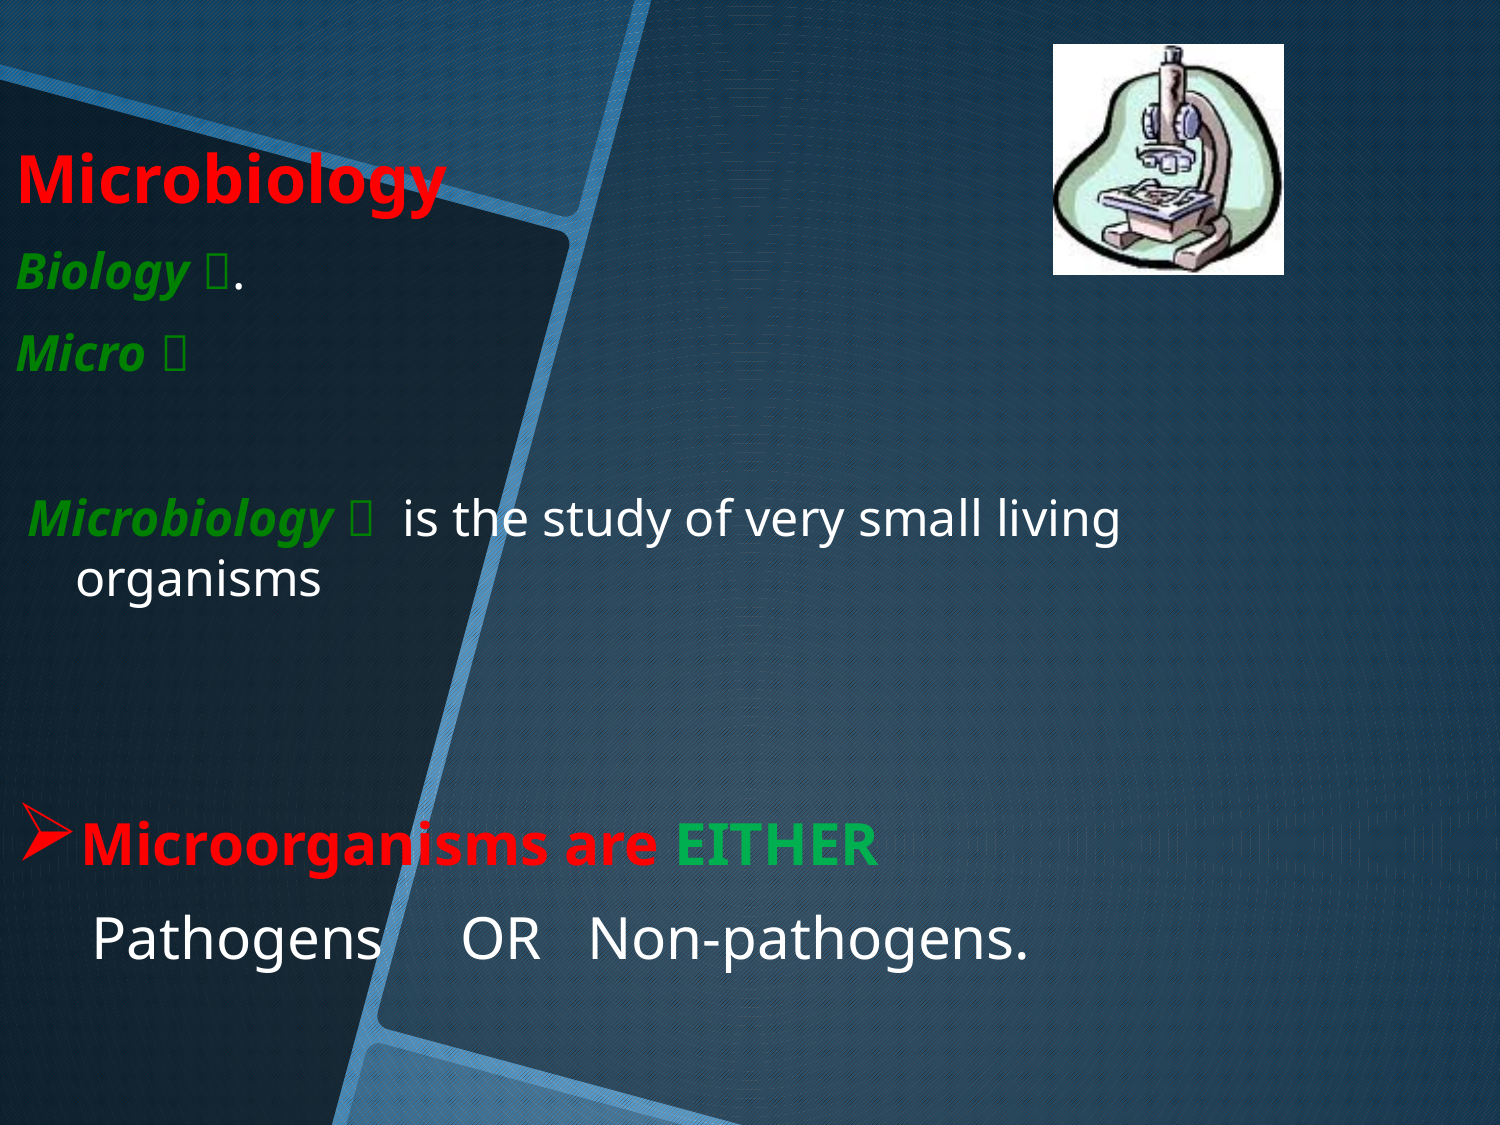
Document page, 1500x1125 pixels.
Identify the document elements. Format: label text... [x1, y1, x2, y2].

picture [1052, 44, 1284, 276]
list Microbiology Biology . Micro  Microbiology  is the study of very small living organisms Microorganisms are EITHER Pathogens OR Non-pathogens. [0, 102, 1382, 1100]
